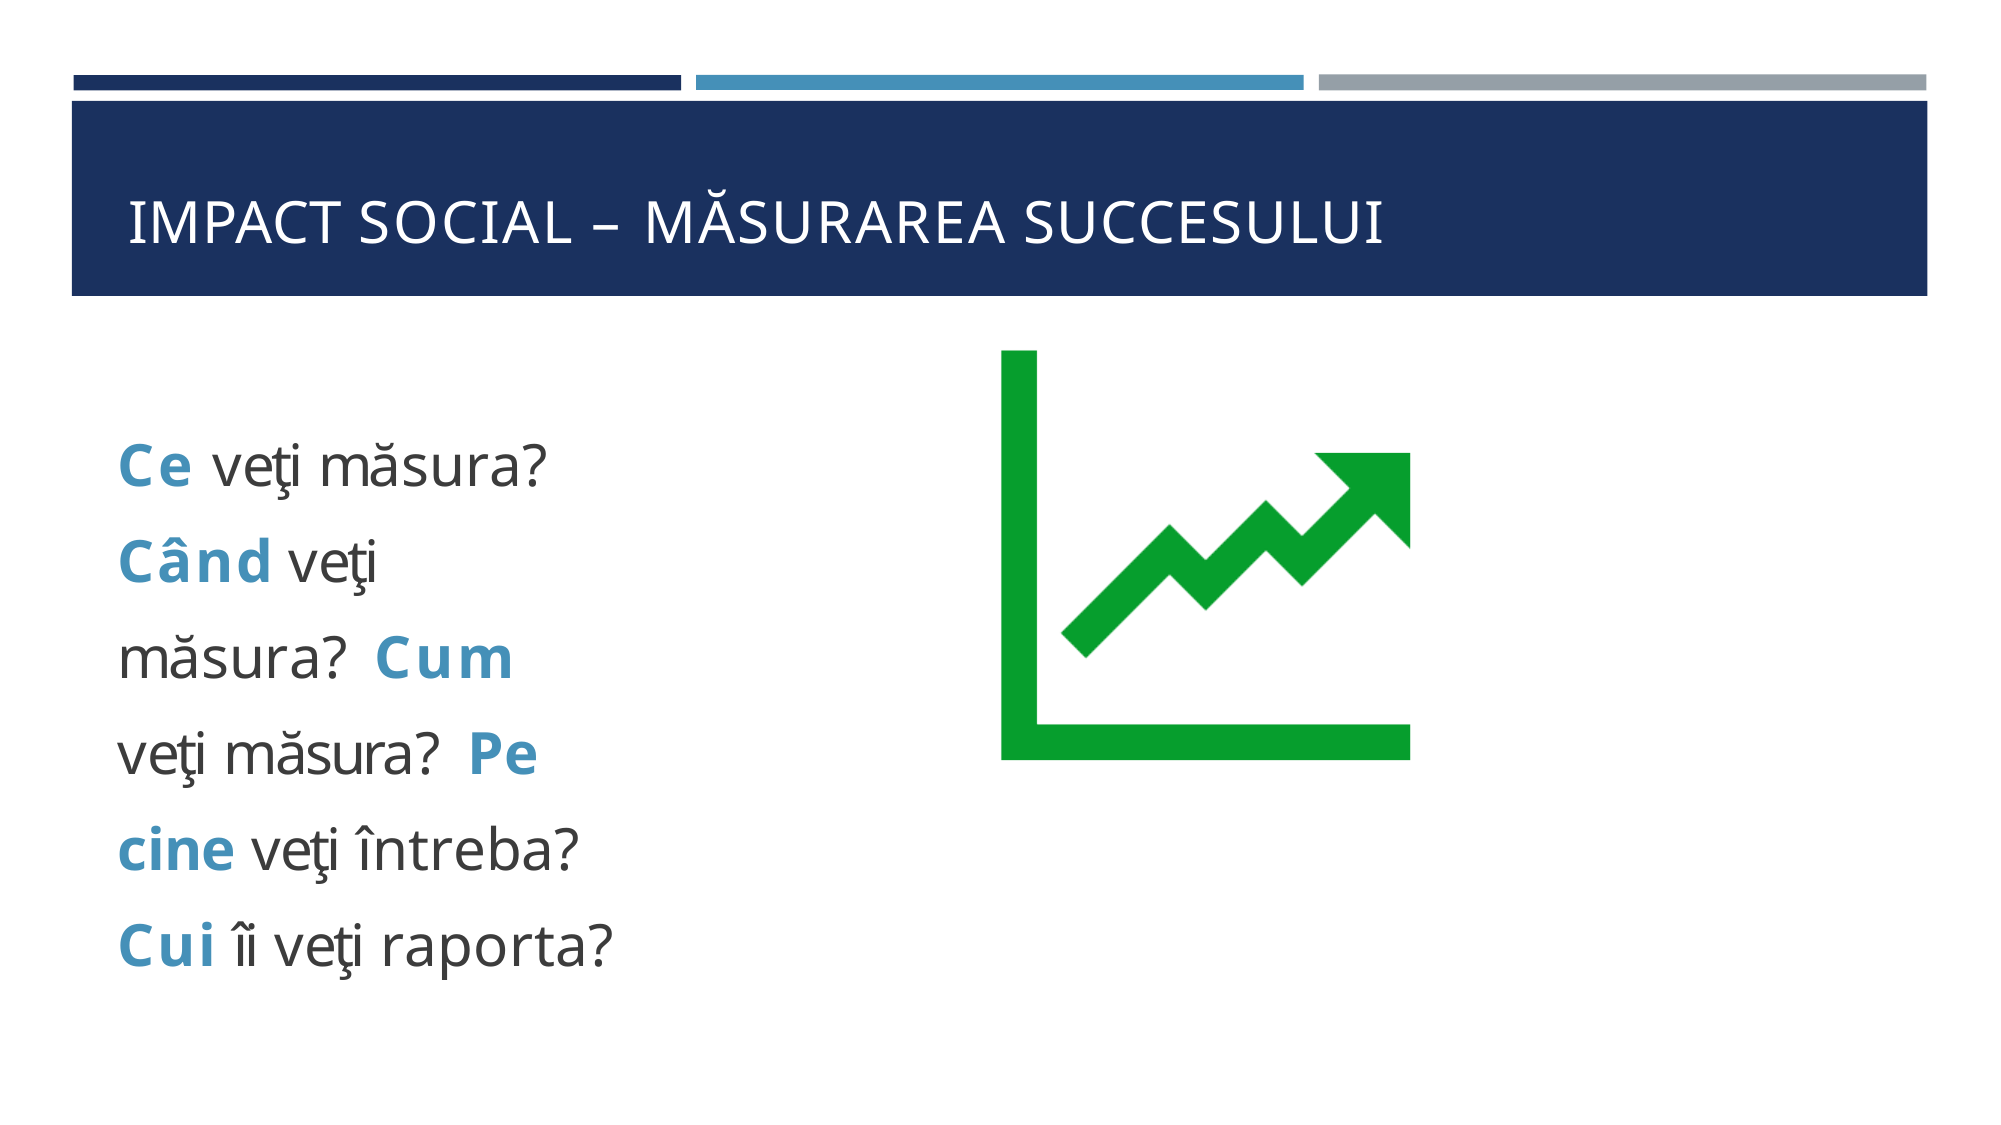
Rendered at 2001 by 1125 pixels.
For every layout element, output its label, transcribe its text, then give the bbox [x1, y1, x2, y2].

title IMPACT SOCIAL – MĂSURAREA SUCCESULUI [71, 183, 1928, 374]
picture [916, 266, 1495, 845]
text_box [71, 100, 1928, 183]
text_box Ce veţi măsura? Când veţi măsura? Cum veţi măsura? Pe cine veţi întreba? Cui îi veţi raporta? [115, 400, 617, 978]
